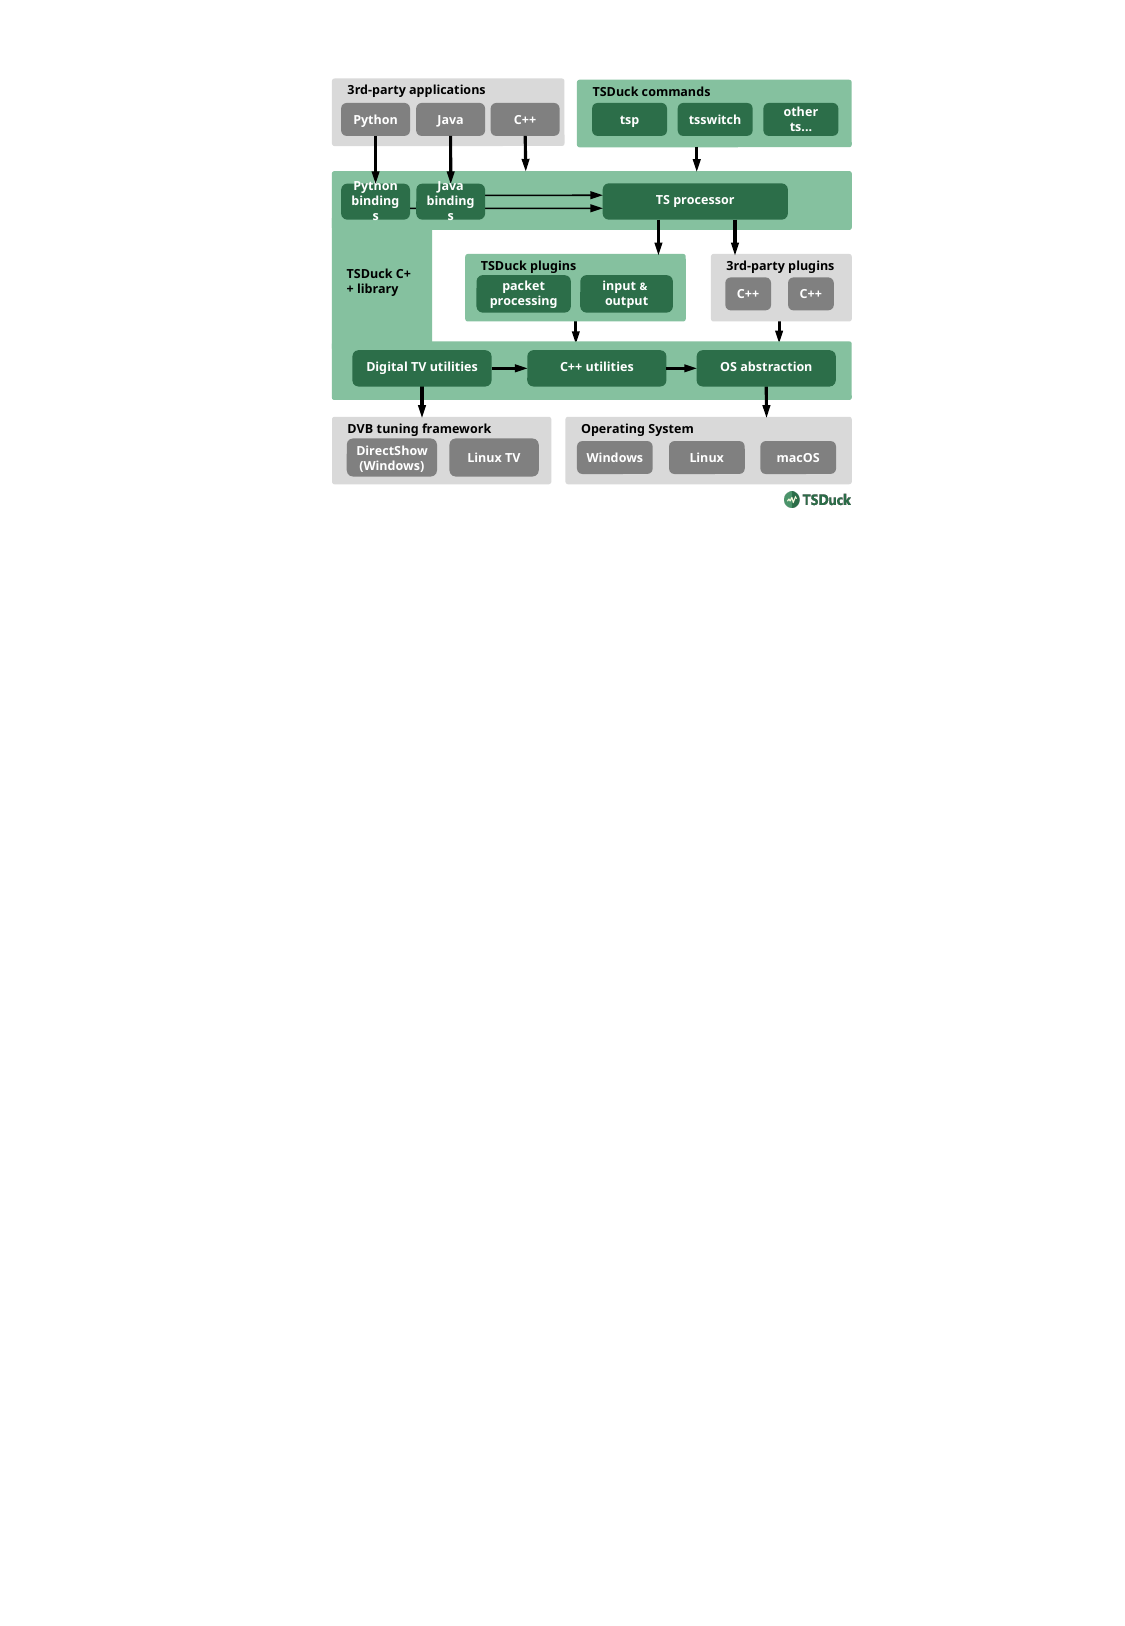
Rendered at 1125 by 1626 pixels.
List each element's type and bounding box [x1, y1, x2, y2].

text_box [331, 78, 852, 508]
